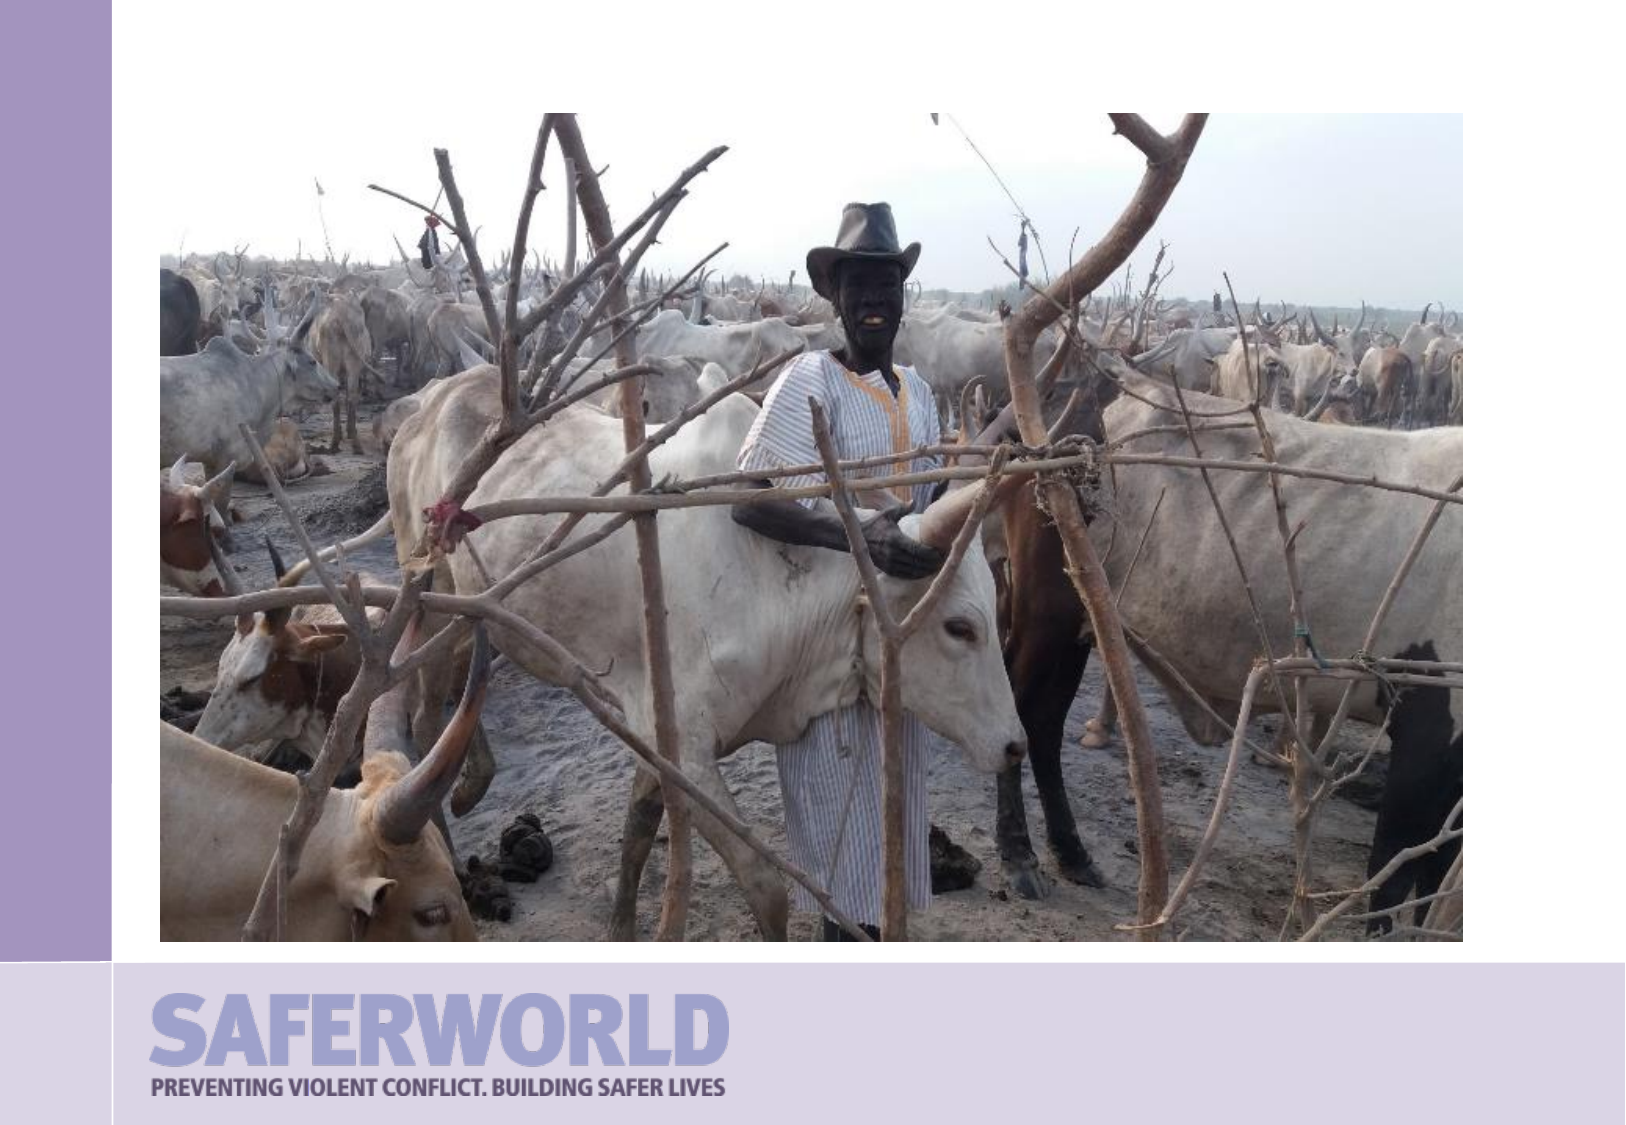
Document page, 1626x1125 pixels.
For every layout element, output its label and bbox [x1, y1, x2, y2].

list [160, 113, 1463, 943]
picture [149, 993, 729, 1096]
